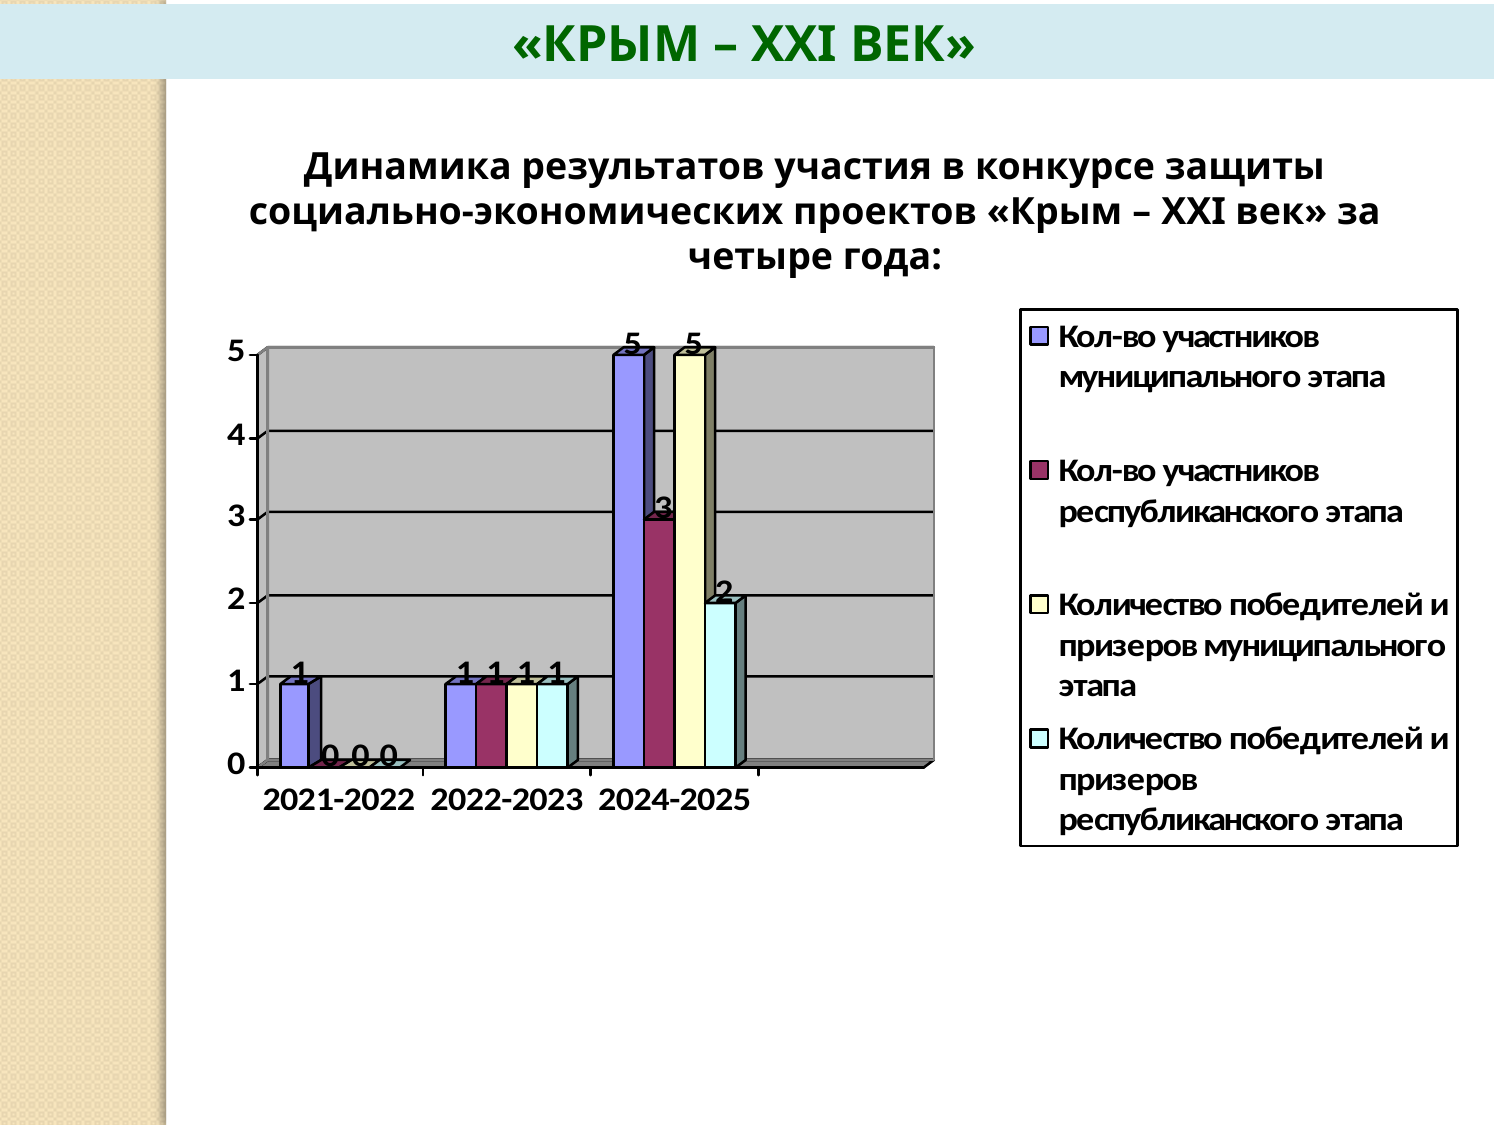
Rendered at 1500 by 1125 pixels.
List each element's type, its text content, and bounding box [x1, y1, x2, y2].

text_box «КРЫМ – XXI ВЕК» [0, 4, 1494, 79]
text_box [127, 286, 1484, 875]
text_box Динамика результатов участия в конкурсе защиты социально-экономических проектов «Крым – XXI век» за четыре года: [182, 134, 1447, 283]
